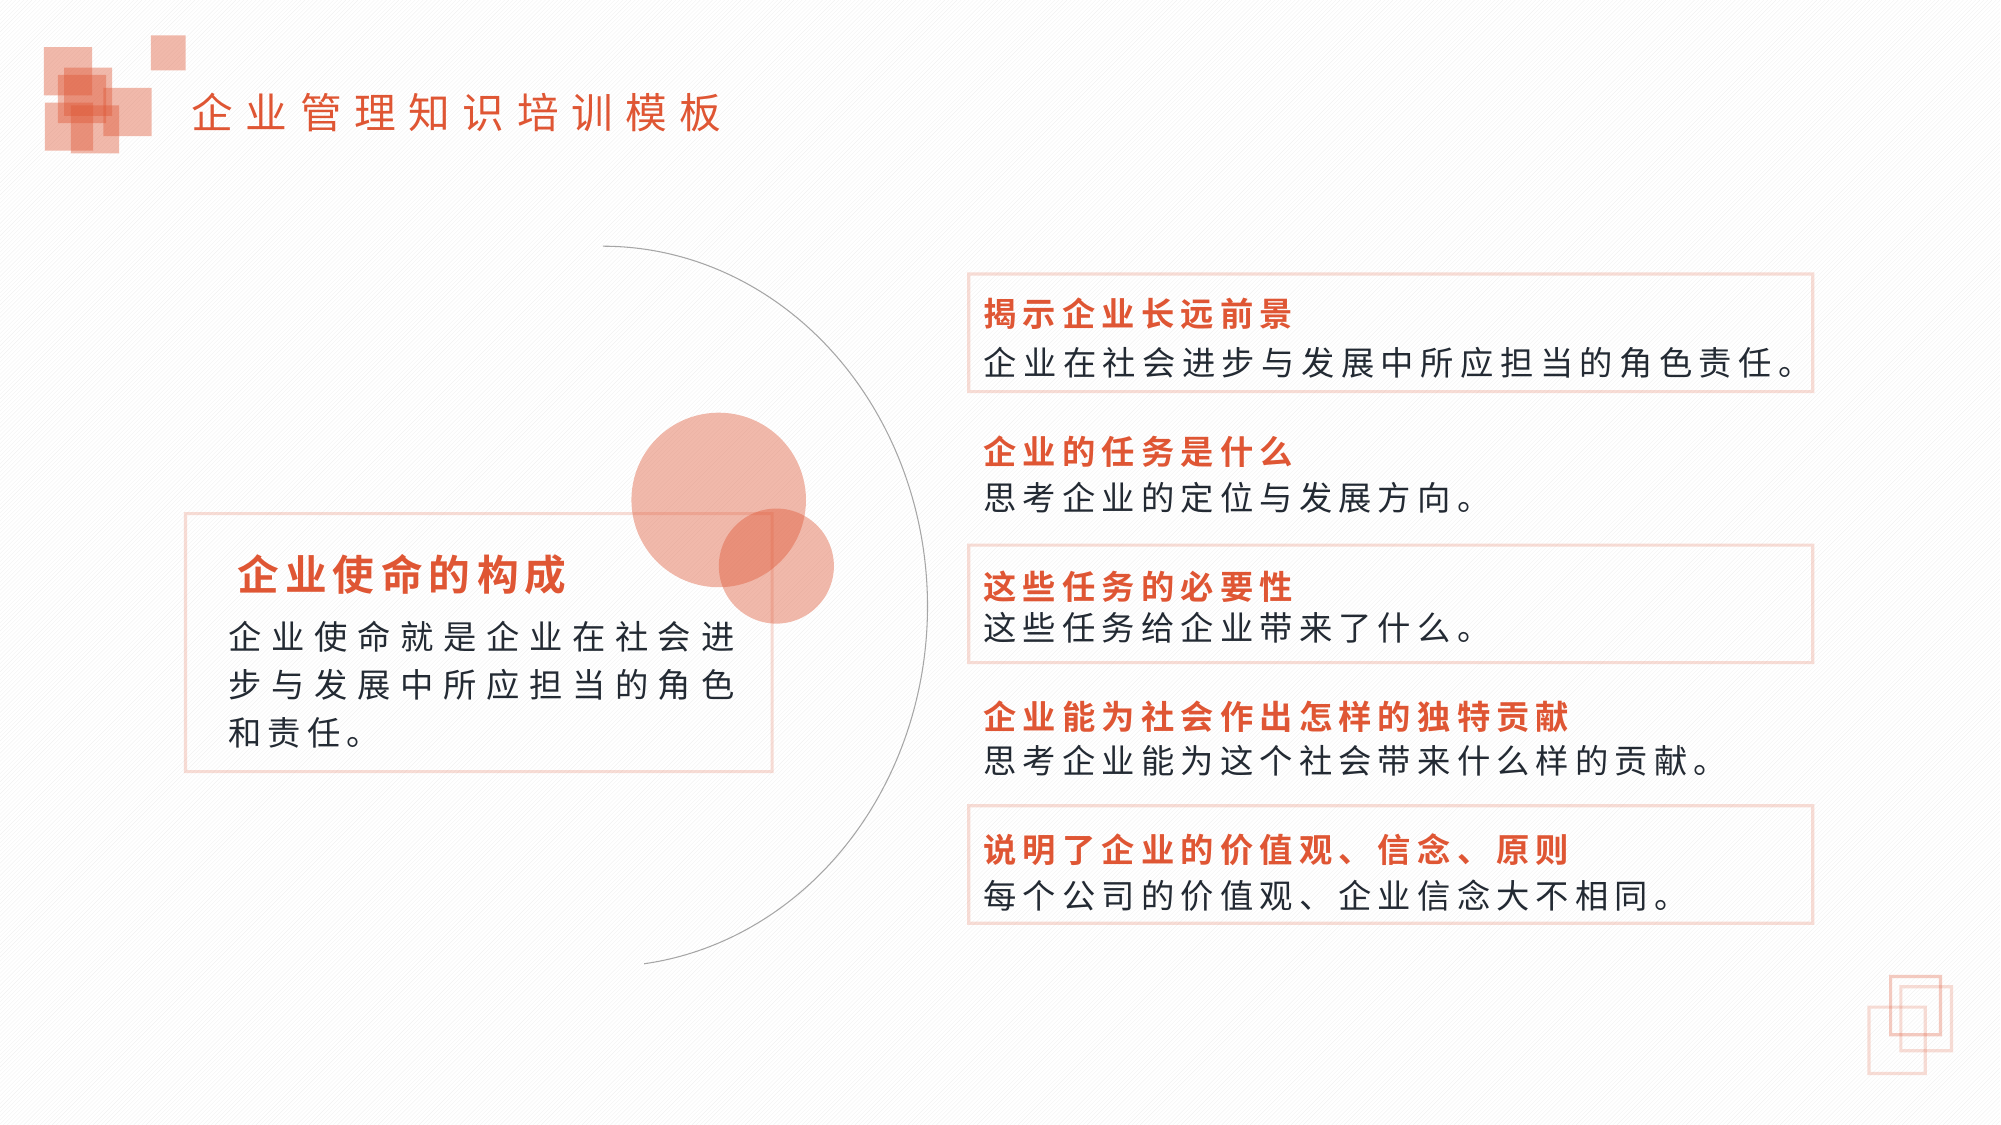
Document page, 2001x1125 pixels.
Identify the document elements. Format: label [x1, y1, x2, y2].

text_box [968, 681, 1795, 785]
text_box [968, 273, 1814, 393]
text_box [968, 813, 1795, 921]
text_box [185, 412, 834, 772]
text_box [968, 544, 1814, 664]
text_box [968, 805, 1814, 924]
text_box [602, 245, 929, 965]
text_box [968, 416, 1795, 523]
text_box [968, 551, 1795, 653]
text_box [968, 277, 1795, 388]
